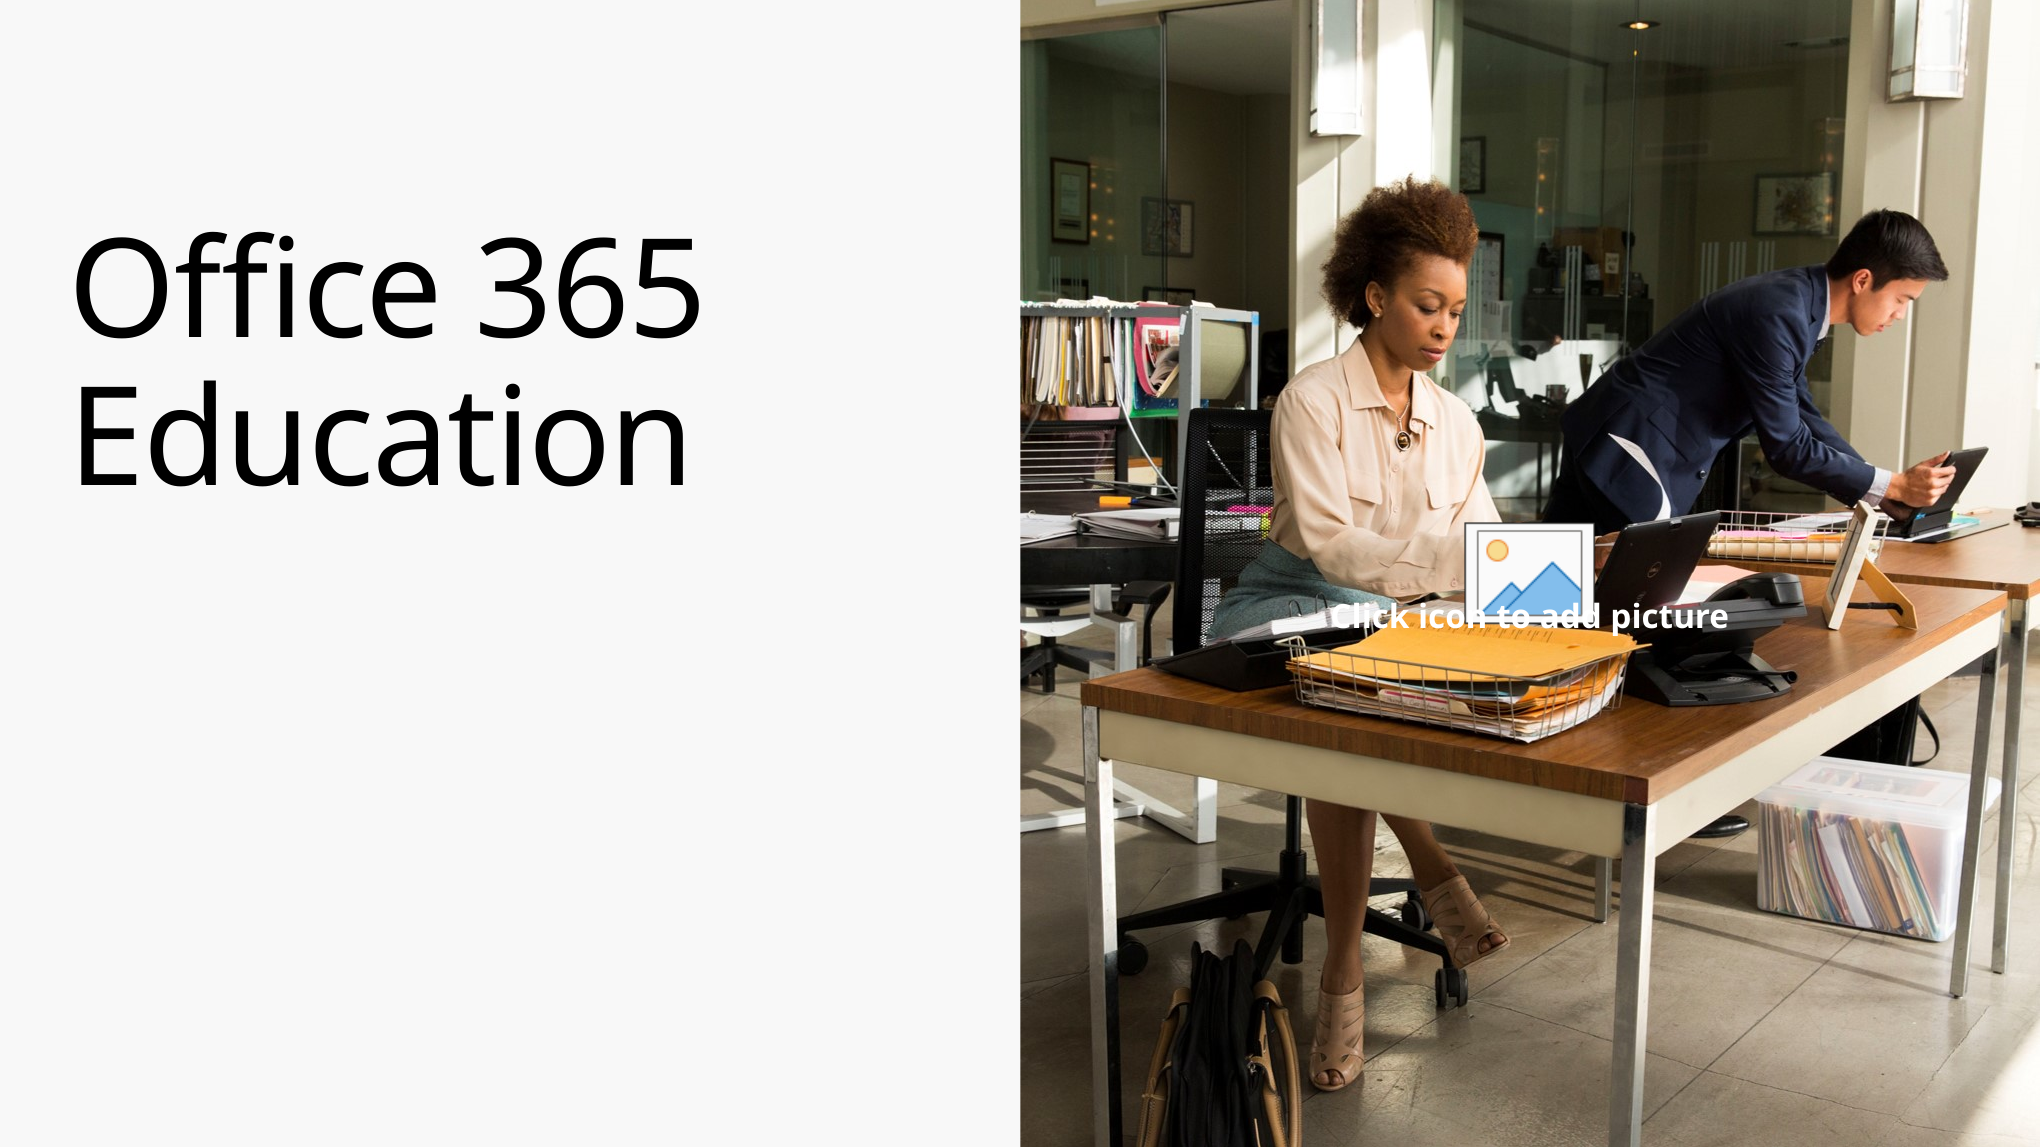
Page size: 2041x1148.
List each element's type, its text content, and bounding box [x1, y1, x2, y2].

picture [1019, 0, 2041, 1148]
title Office 365 Education [45, 203, 946, 534]
